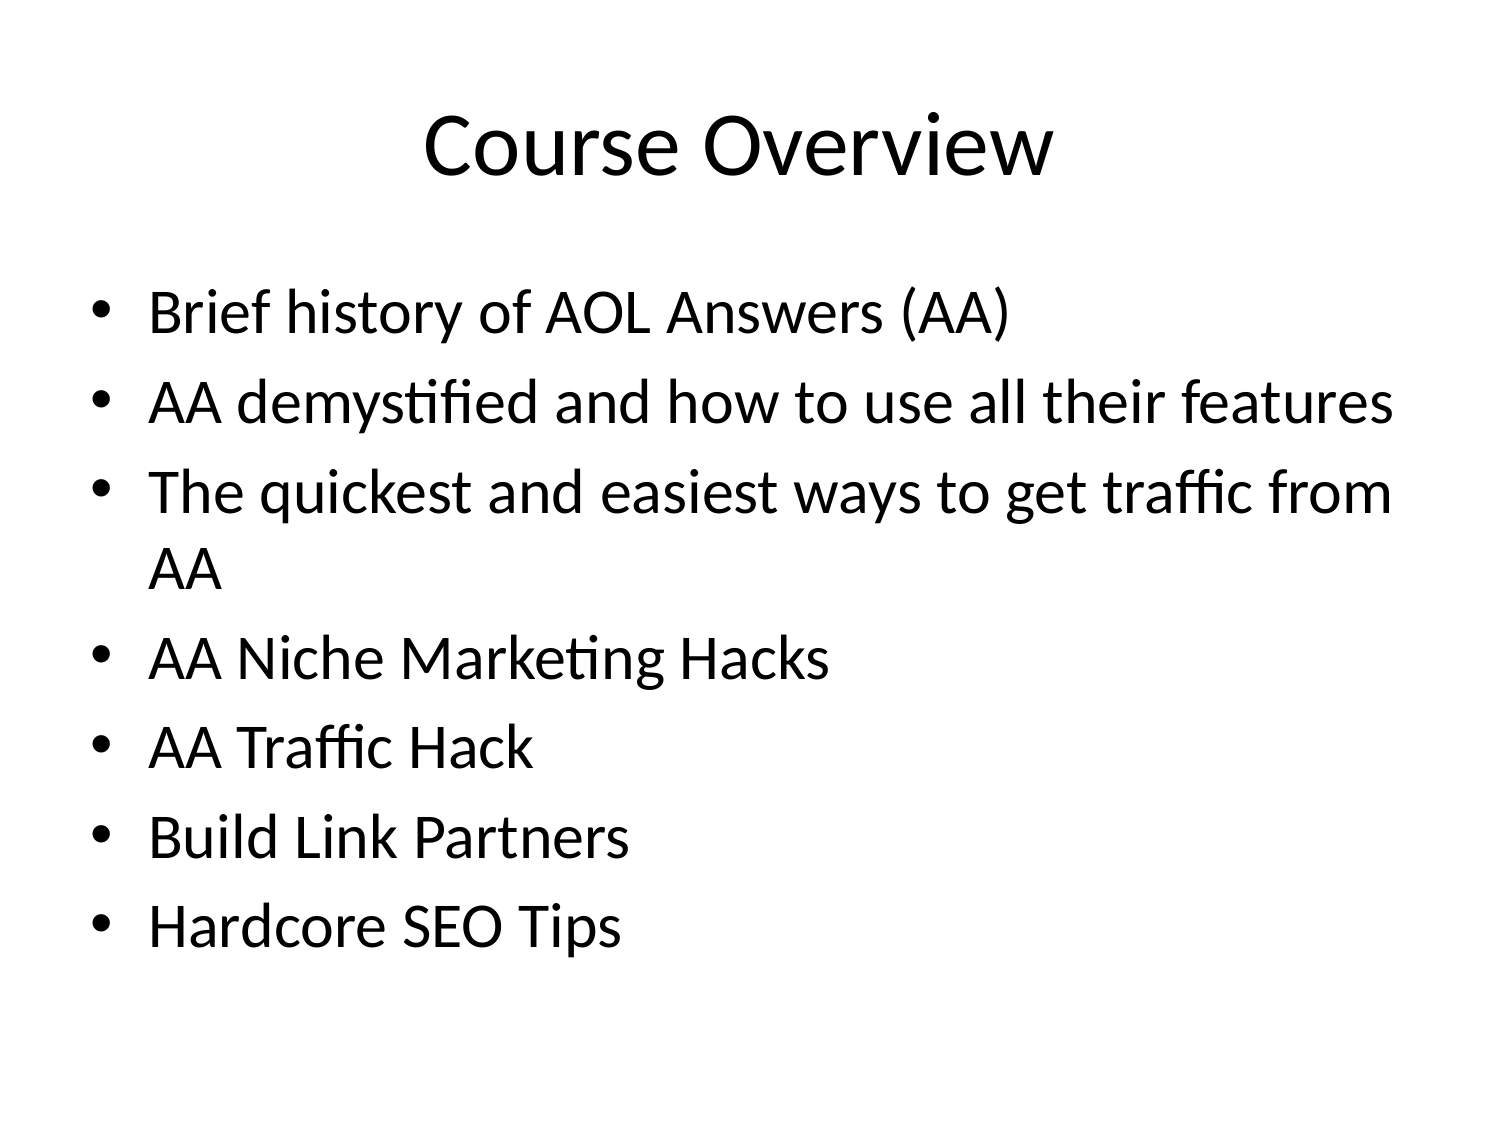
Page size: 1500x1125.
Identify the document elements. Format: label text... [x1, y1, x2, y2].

title Course Overview [75, 45, 1425, 233]
list Brief history of AOL Answers (AA) AA demystified and how to use all their features The quickest and easiest ways to get traffic from AA AA Niche Marketing Hacks AA Traffic Hack Build Link Partners Hardcore SEO Tips [75, 262, 1425, 1005]
